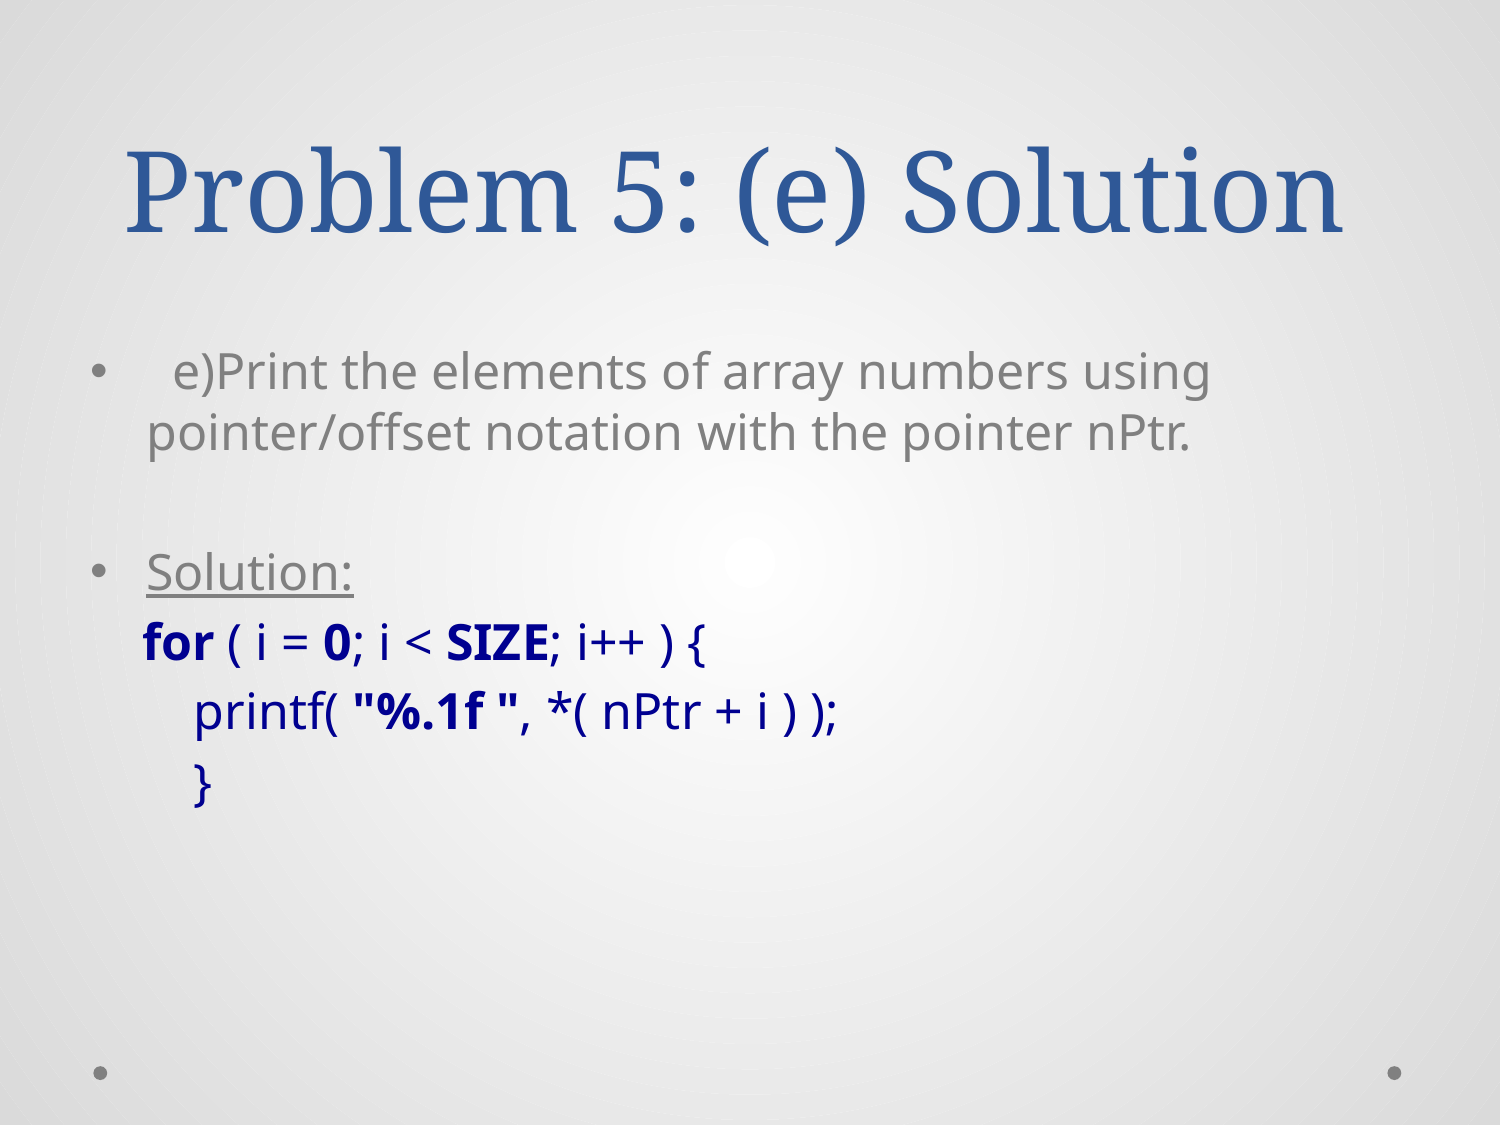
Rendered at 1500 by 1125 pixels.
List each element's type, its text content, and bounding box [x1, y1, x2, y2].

list e)Print the elements of array numbers using pointer/offset notation with the pointer nPtr. Solution: for ( i = 0; i < SIZE; i++ ) { printf( "%.1f ", *( nPtr + i ) ); } [75, 262, 1425, 1005]
title Problem 5: (e) Solution [75, 0, 1425, 262]
